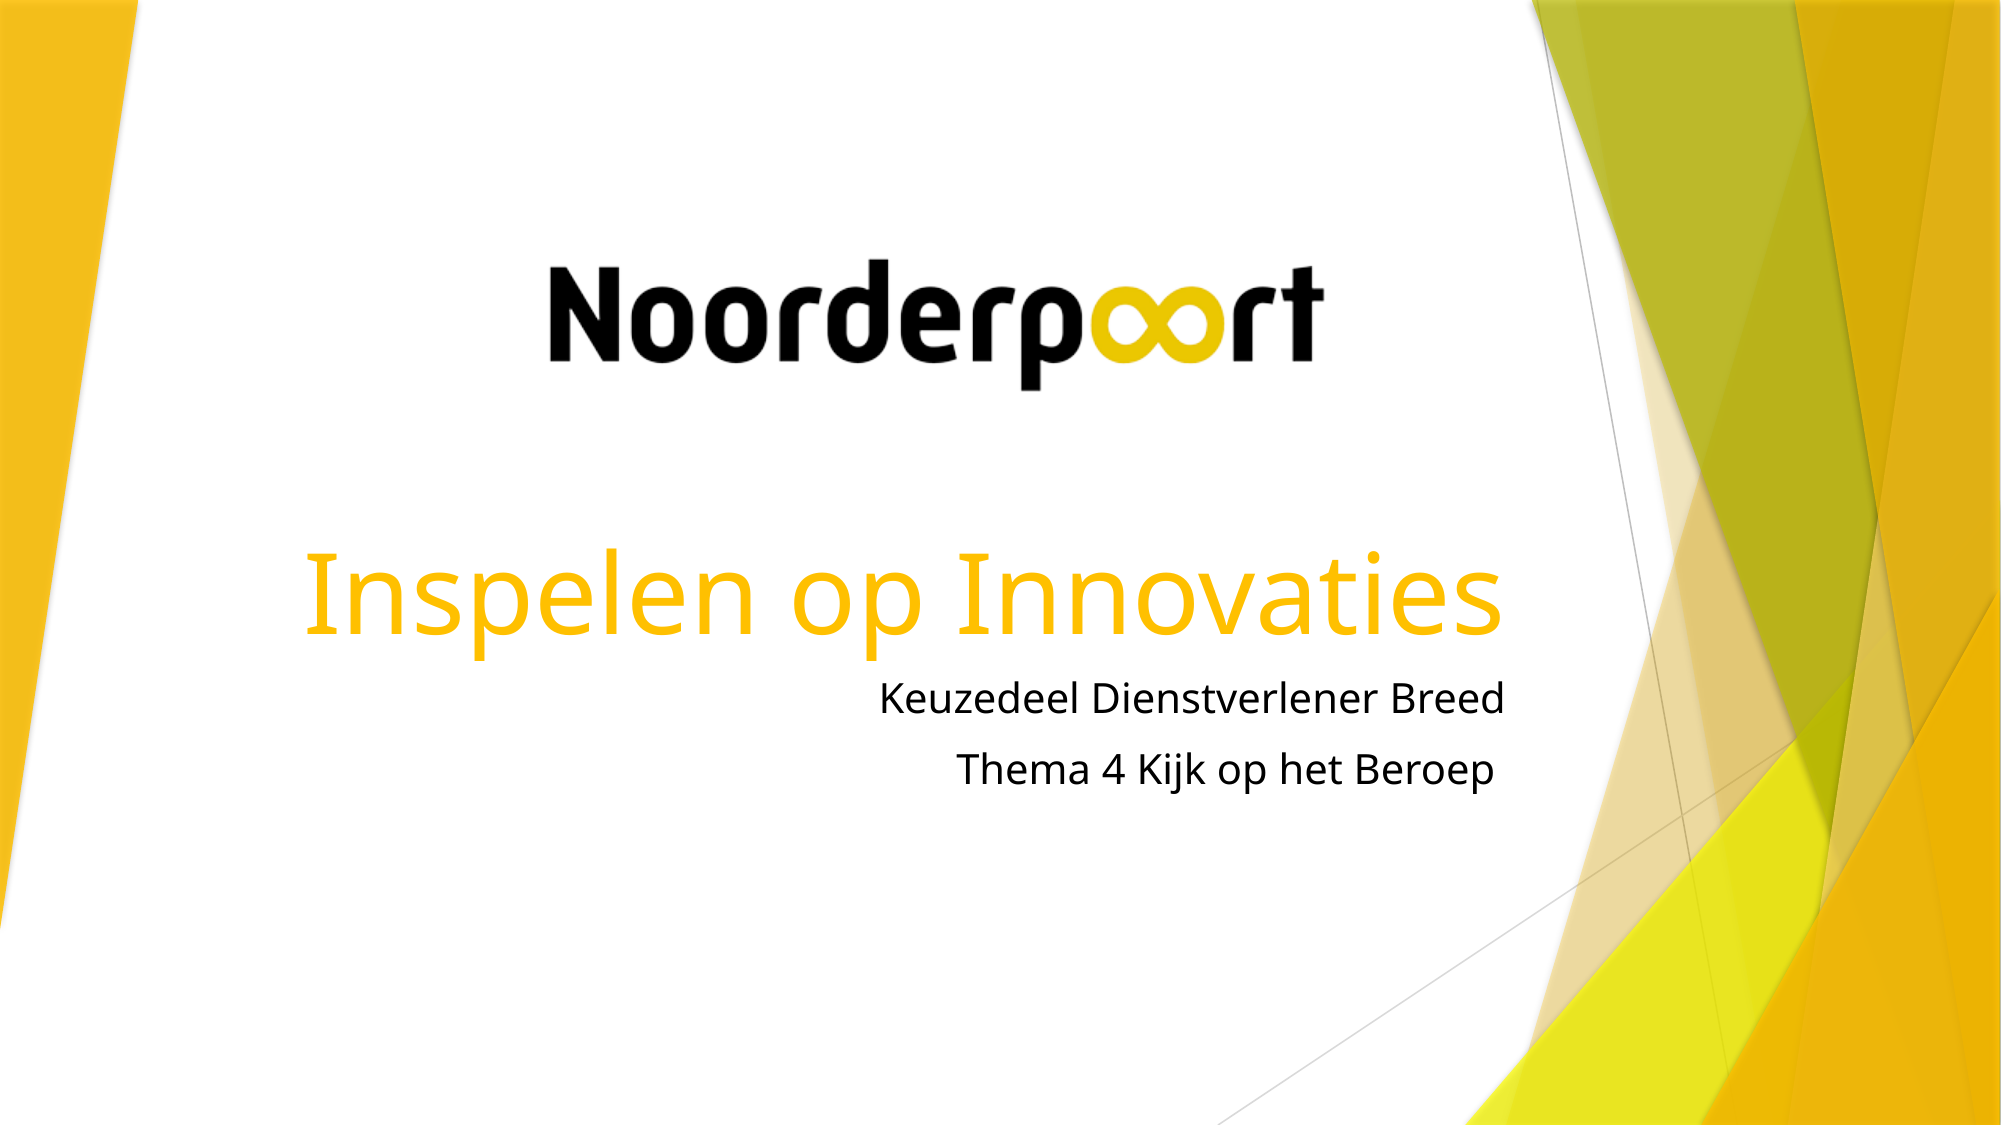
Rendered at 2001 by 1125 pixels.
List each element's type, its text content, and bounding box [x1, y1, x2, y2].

subtitle Keuzedeel Dienstverlener Breed Thema 4 Kijk op het Beroep [247, 664, 1522, 845]
picture [545, 254, 1329, 395]
title Inspelen op Innovaties [247, 394, 1522, 664]
